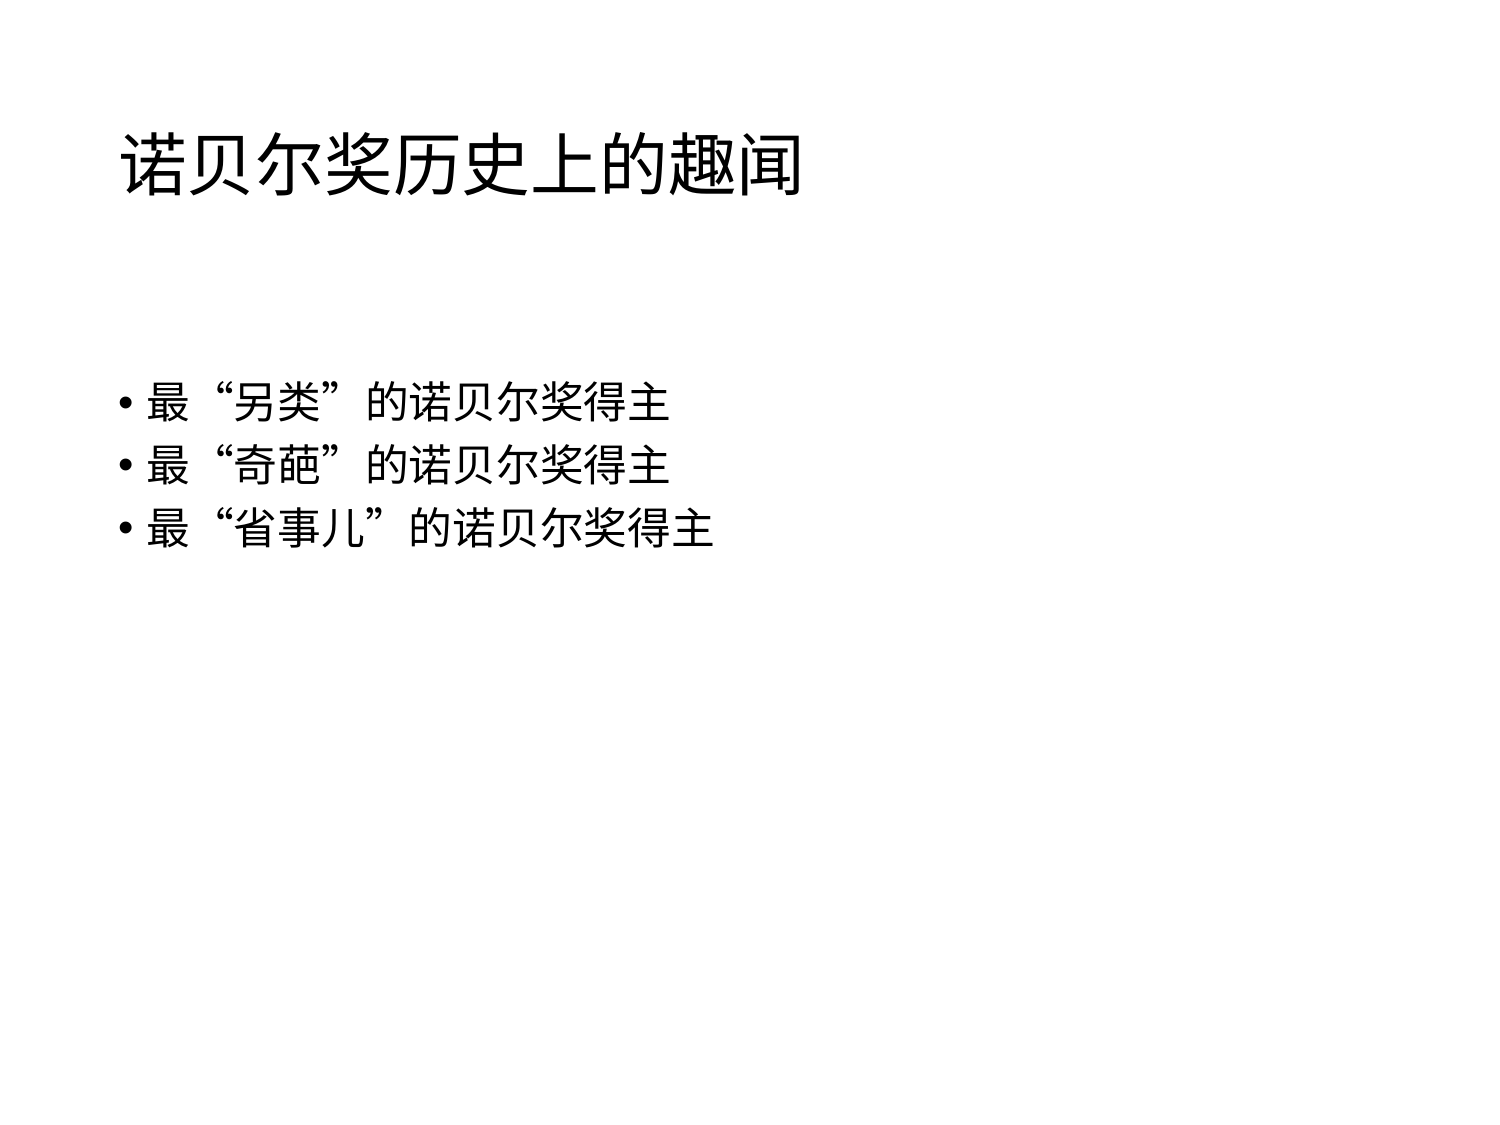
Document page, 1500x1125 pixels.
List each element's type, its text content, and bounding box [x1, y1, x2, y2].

list 最“另类”的诺贝尔奖得主 最“奇葩”的诺贝尔奖得主 最“省事儿”的诺贝尔奖得主 [103, 373, 1397, 684]
title 诺贝尔奖历史上的趣闻 [103, 59, 1397, 278]
